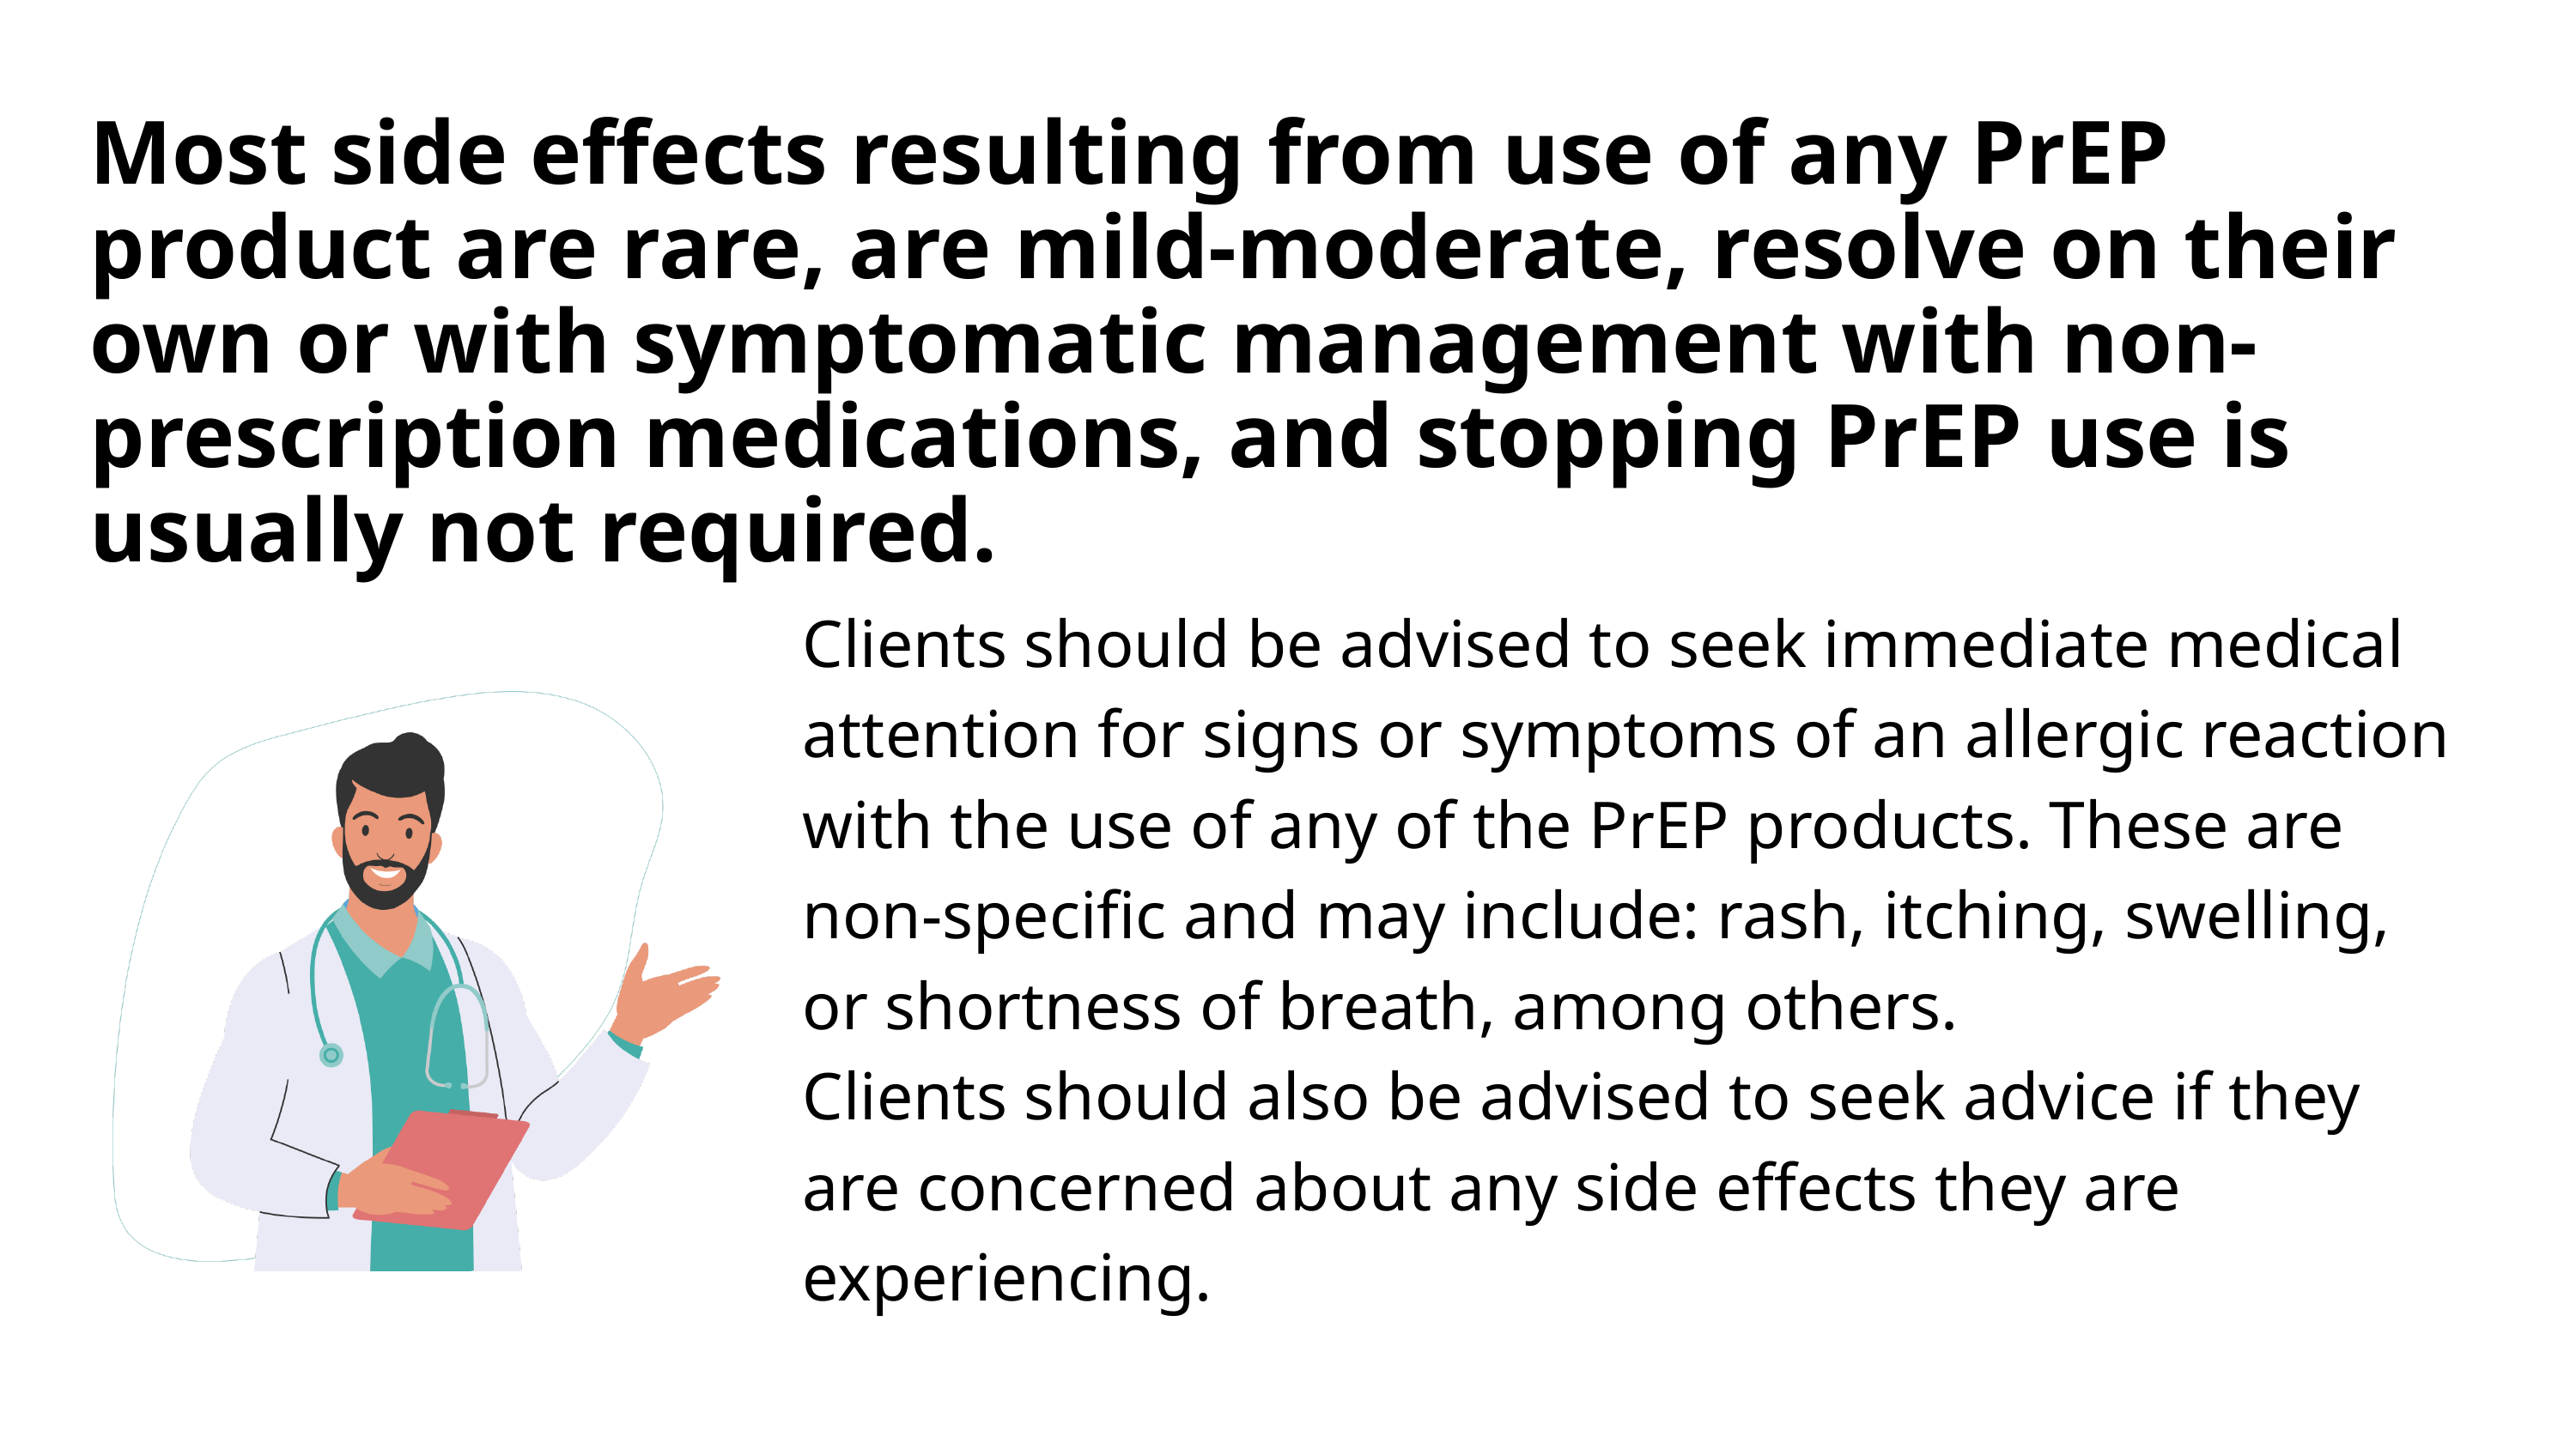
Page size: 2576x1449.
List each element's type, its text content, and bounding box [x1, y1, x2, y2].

text_box [0, 663, 775, 1271]
text_box Most side effects resulting from use of any PrEP product are rare, are mild-moderate, resolve on their own or with symptomatic management with non-prescription medications, and stopping PrEP use is usually not required. [89, 106, 2459, 579]
text_box Clients should be advised to seek immediate medical attention for signs or symptoms of an allergic reaction with the use of any of the PrEP products. These are non-specific and may include: rash, itching, swelling, or shortness of breath, among others. Clients should also be advised to seek advice if they are concerned about any side effects they are experiencing. [802, 590, 2459, 1314]
